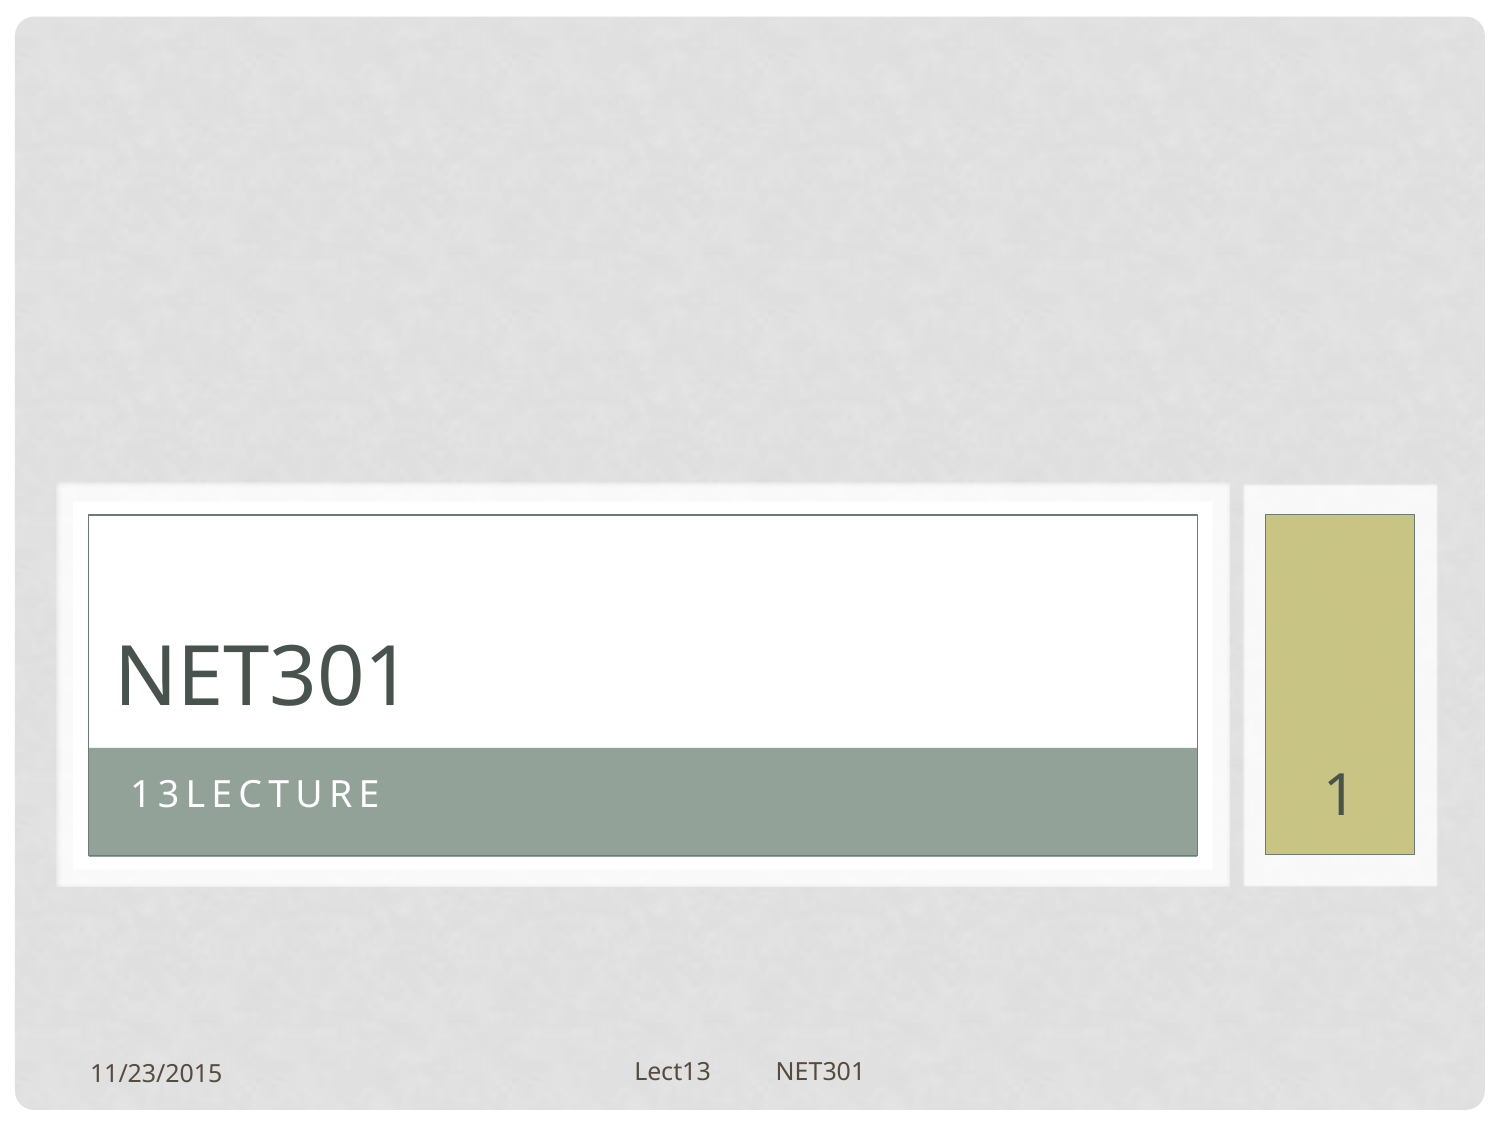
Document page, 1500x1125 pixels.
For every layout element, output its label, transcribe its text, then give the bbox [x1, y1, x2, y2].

title net301 [99, 529, 1187, 730]
subtitle 13LECTURE [105, 762, 1181, 838]
slide_number 1 [1277, 758, 1403, 834]
footer Lect13 NET301 [512, 1042, 988, 1103]
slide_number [75, 1042, 425, 1103]
